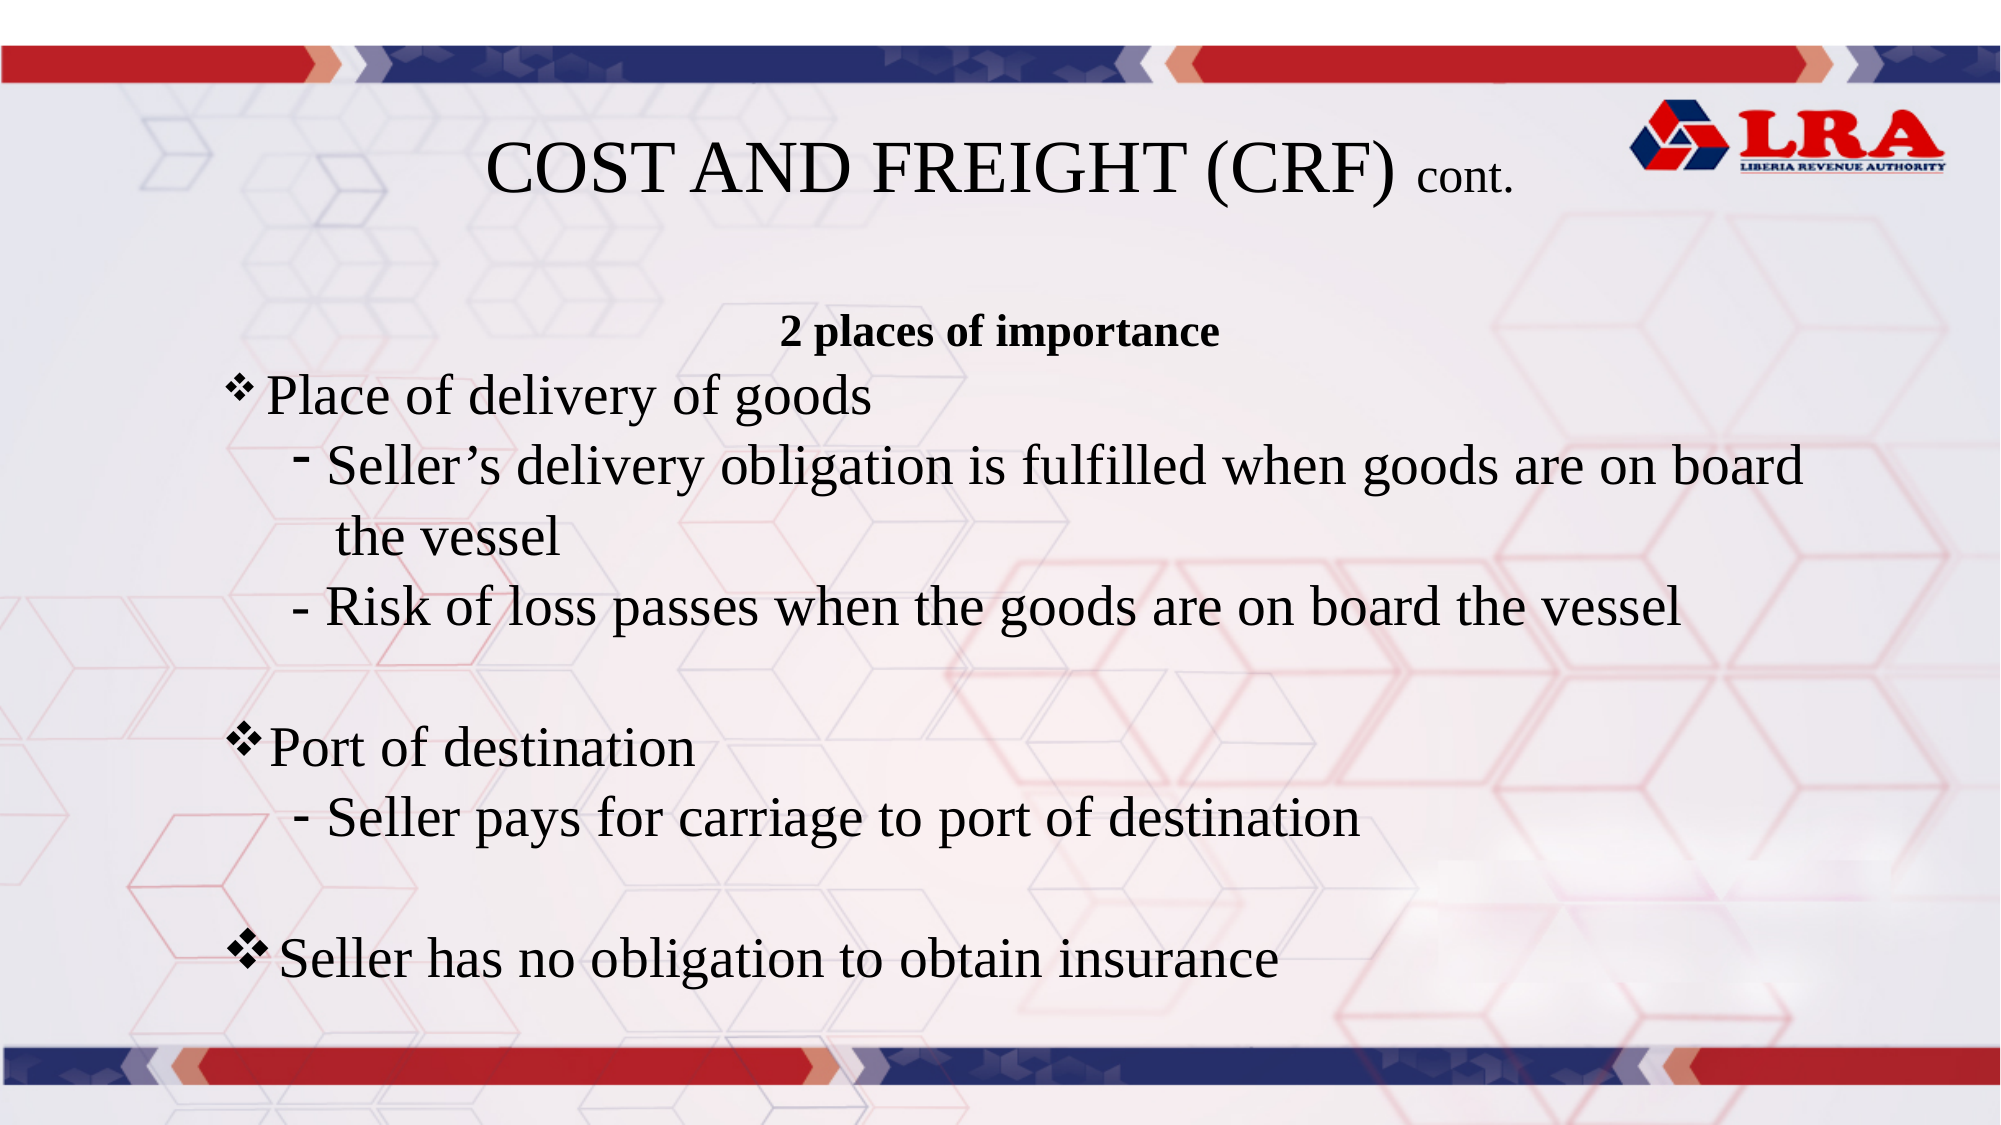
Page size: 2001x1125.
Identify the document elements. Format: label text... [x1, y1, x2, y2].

picture [0, 0, 2001, 1125]
title COST AND FREIGHT (CRF) cont. [137, 59, 1863, 278]
list 2 places of importance Place of delivery of goods Seller’s delivery obligation is fulfilled when goods are on board the vessel - Risk of loss passes when the goods are on board the vessel Port of destination Seller pays for carriage to port of destination Seller has no obligation to obtain insurance [137, 299, 1863, 1014]
